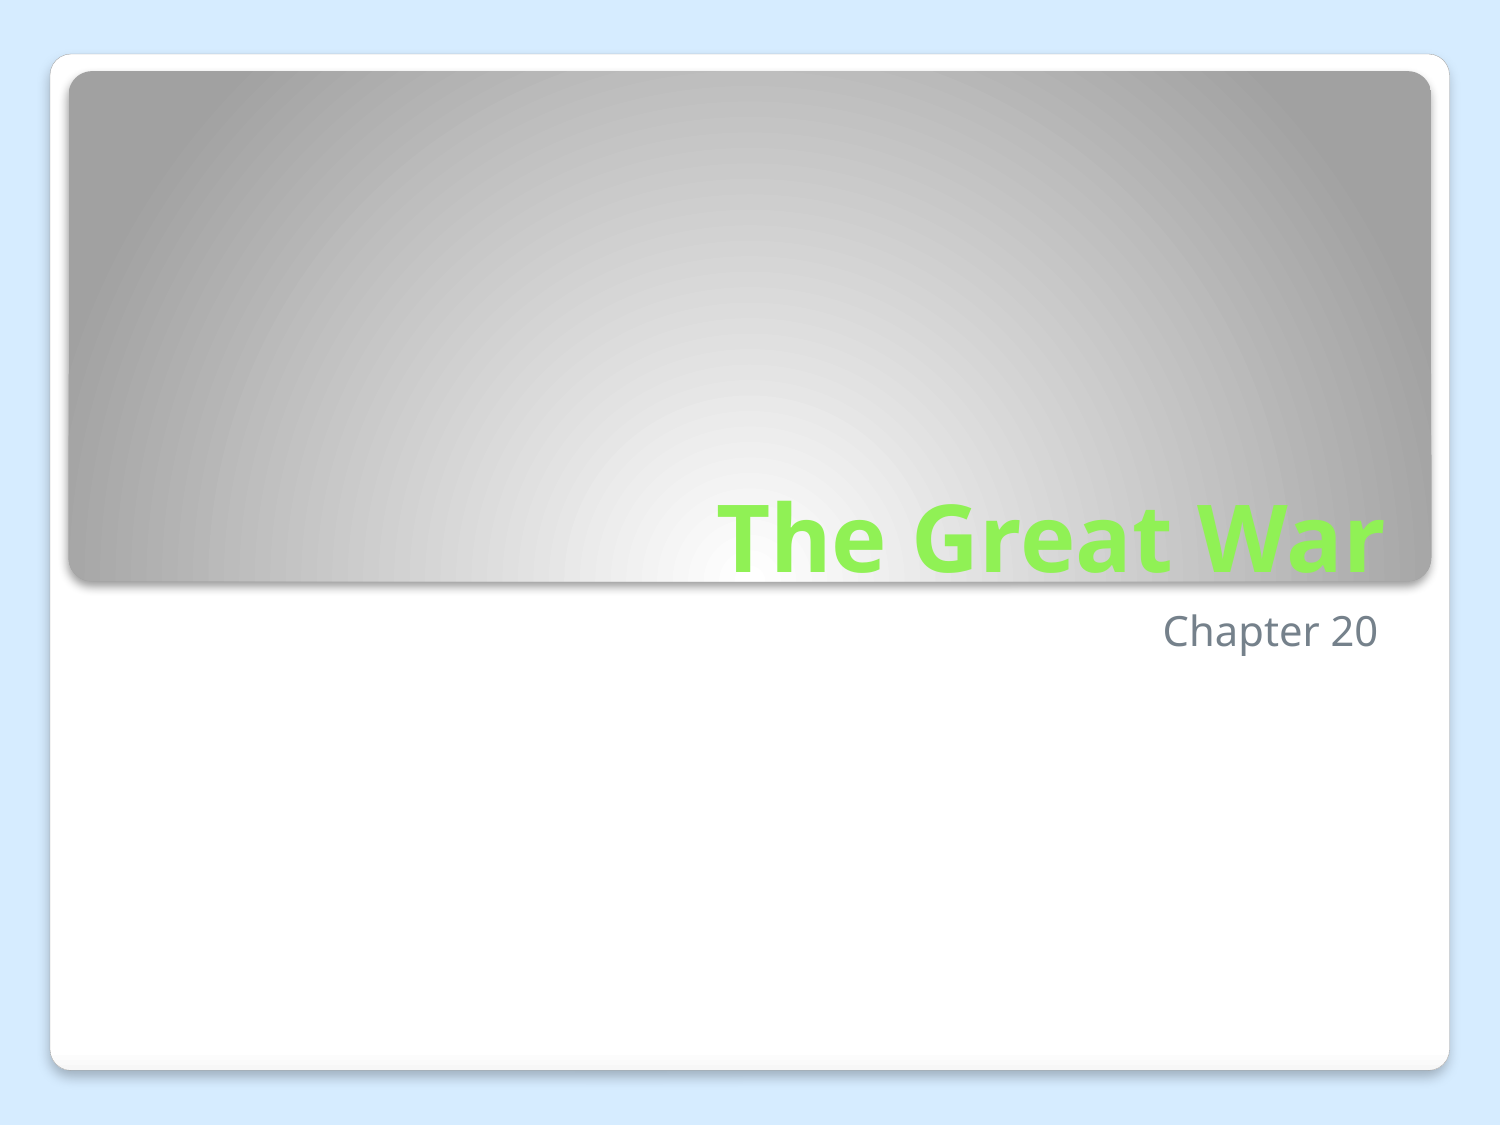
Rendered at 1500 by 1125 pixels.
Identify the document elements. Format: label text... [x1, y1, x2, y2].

subtitle Chapter 20 [118, 604, 1394, 755]
title The Great War [118, 298, 1394, 599]
